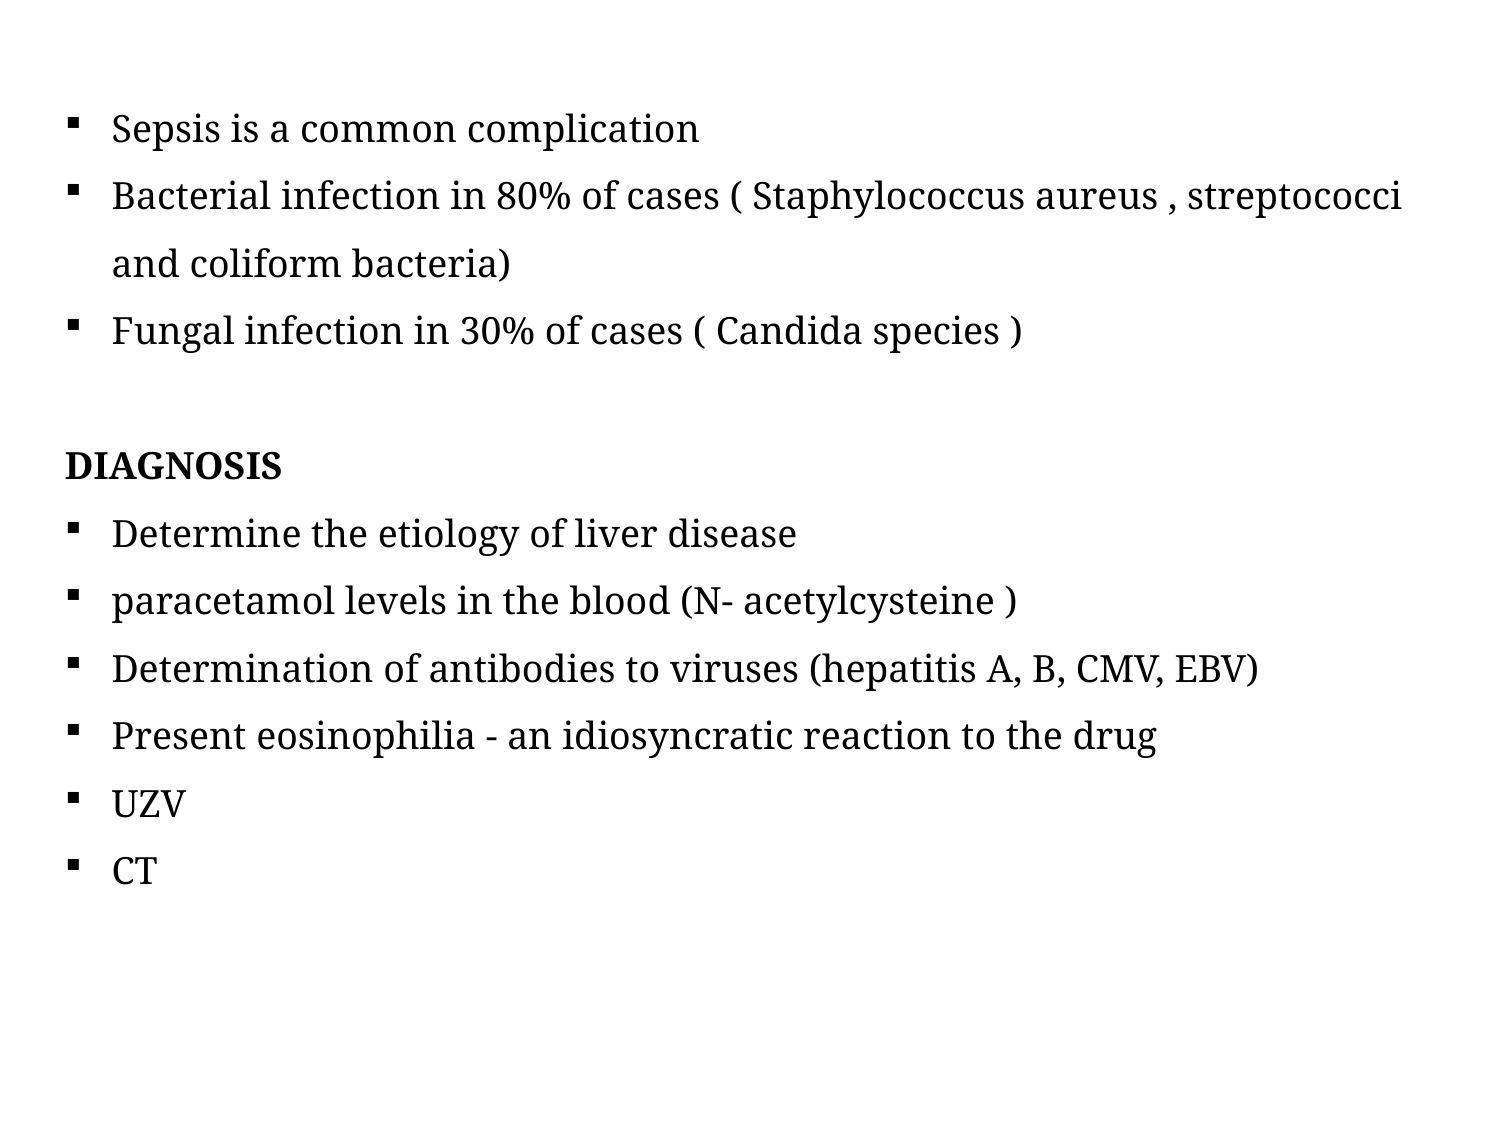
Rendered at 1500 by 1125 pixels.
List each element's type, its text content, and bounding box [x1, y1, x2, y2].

text_box Sepsis is a common complication Bacterial infection in 80% of cases ( Staphylococcus aureus , streptococci and coliform bacteria) Fungal infection in 30% of cases ( Candida species ) DIAGNOSIS Determine the etiology of liver disease paracetamol levels in the blood (N- acetylcysteine ) Determination of antibodies to viruses (hepatitis A, B, CMV, EBV) Present eosinophilia - an idiosyncratic reaction to the drug UZV CT [50, 74, 1425, 900]
